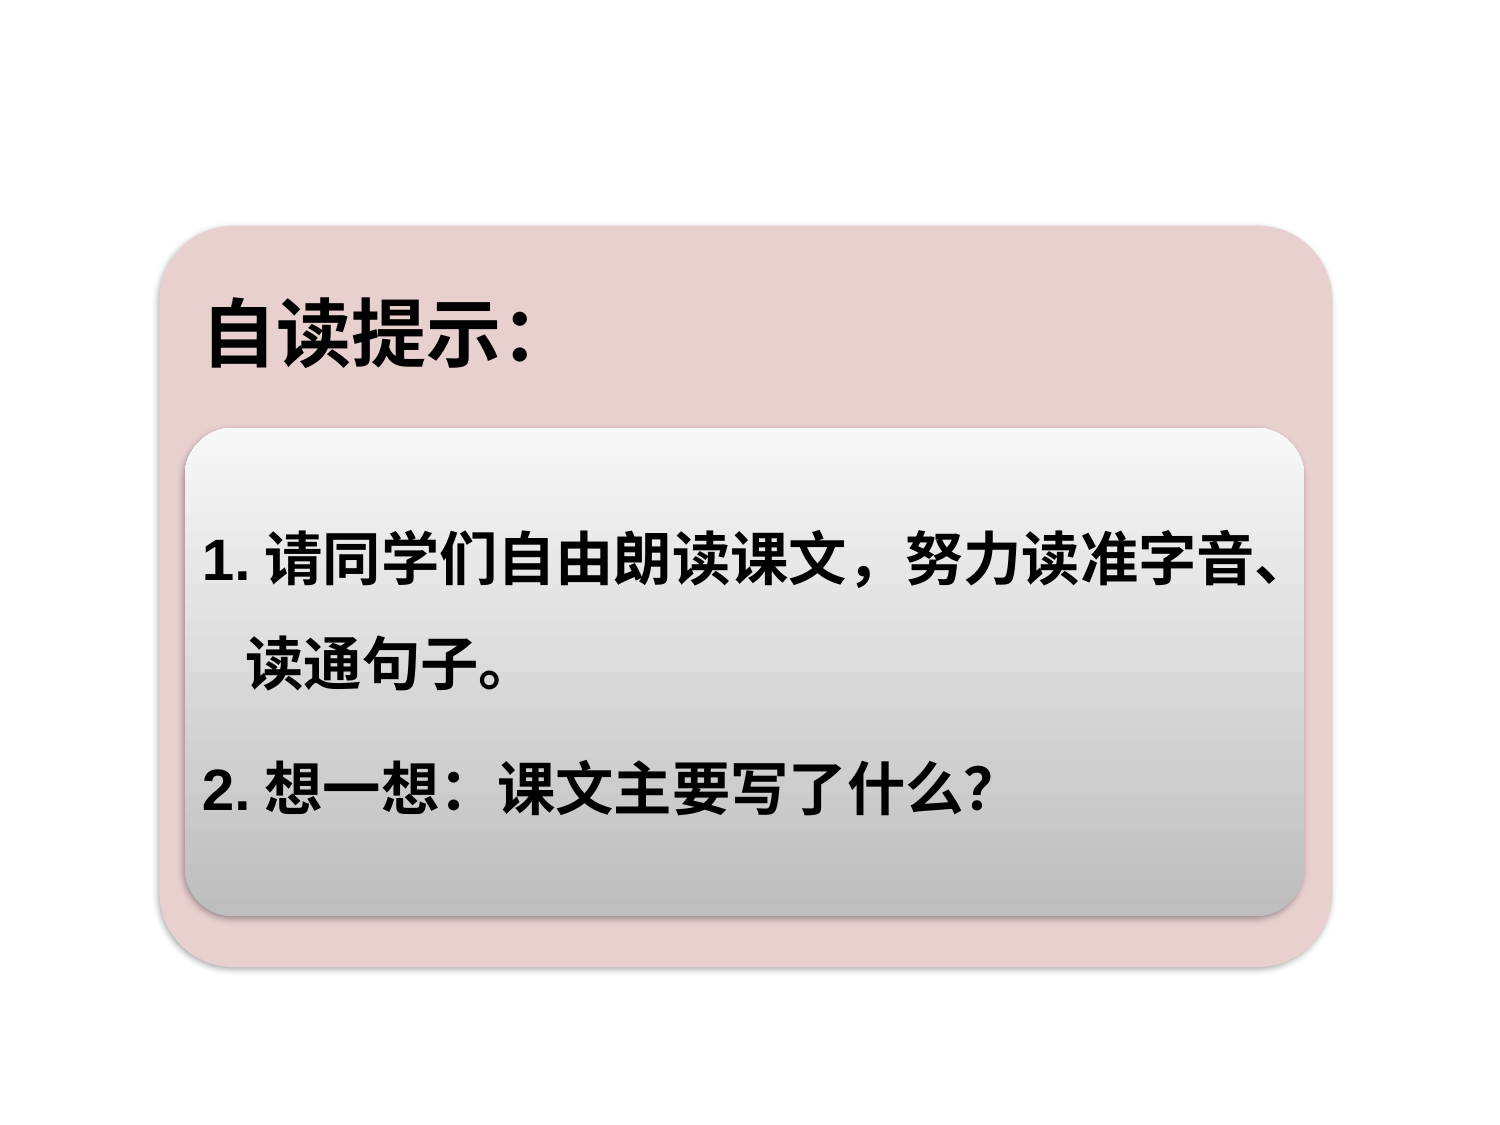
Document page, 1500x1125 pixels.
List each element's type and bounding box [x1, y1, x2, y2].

text_box [159, 225, 1333, 968]
